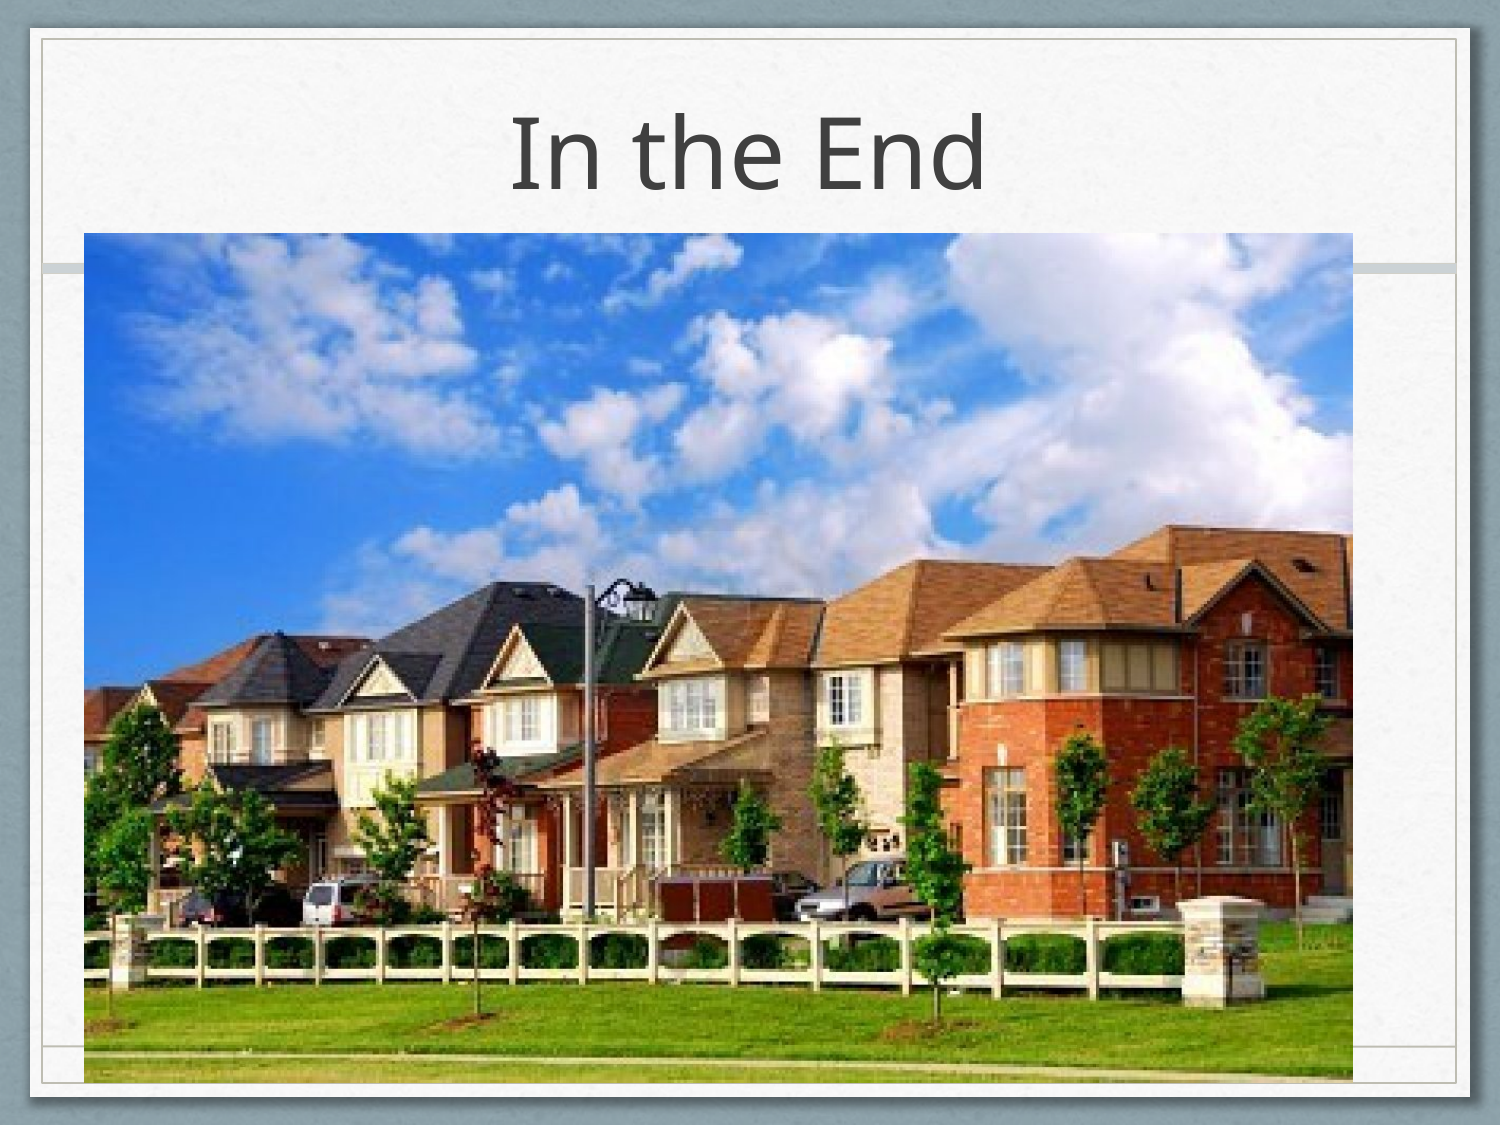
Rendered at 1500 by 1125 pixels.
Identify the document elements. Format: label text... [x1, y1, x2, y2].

title In the End [147, 40, 1353, 225]
picture [30, 28, 1470, 1097]
